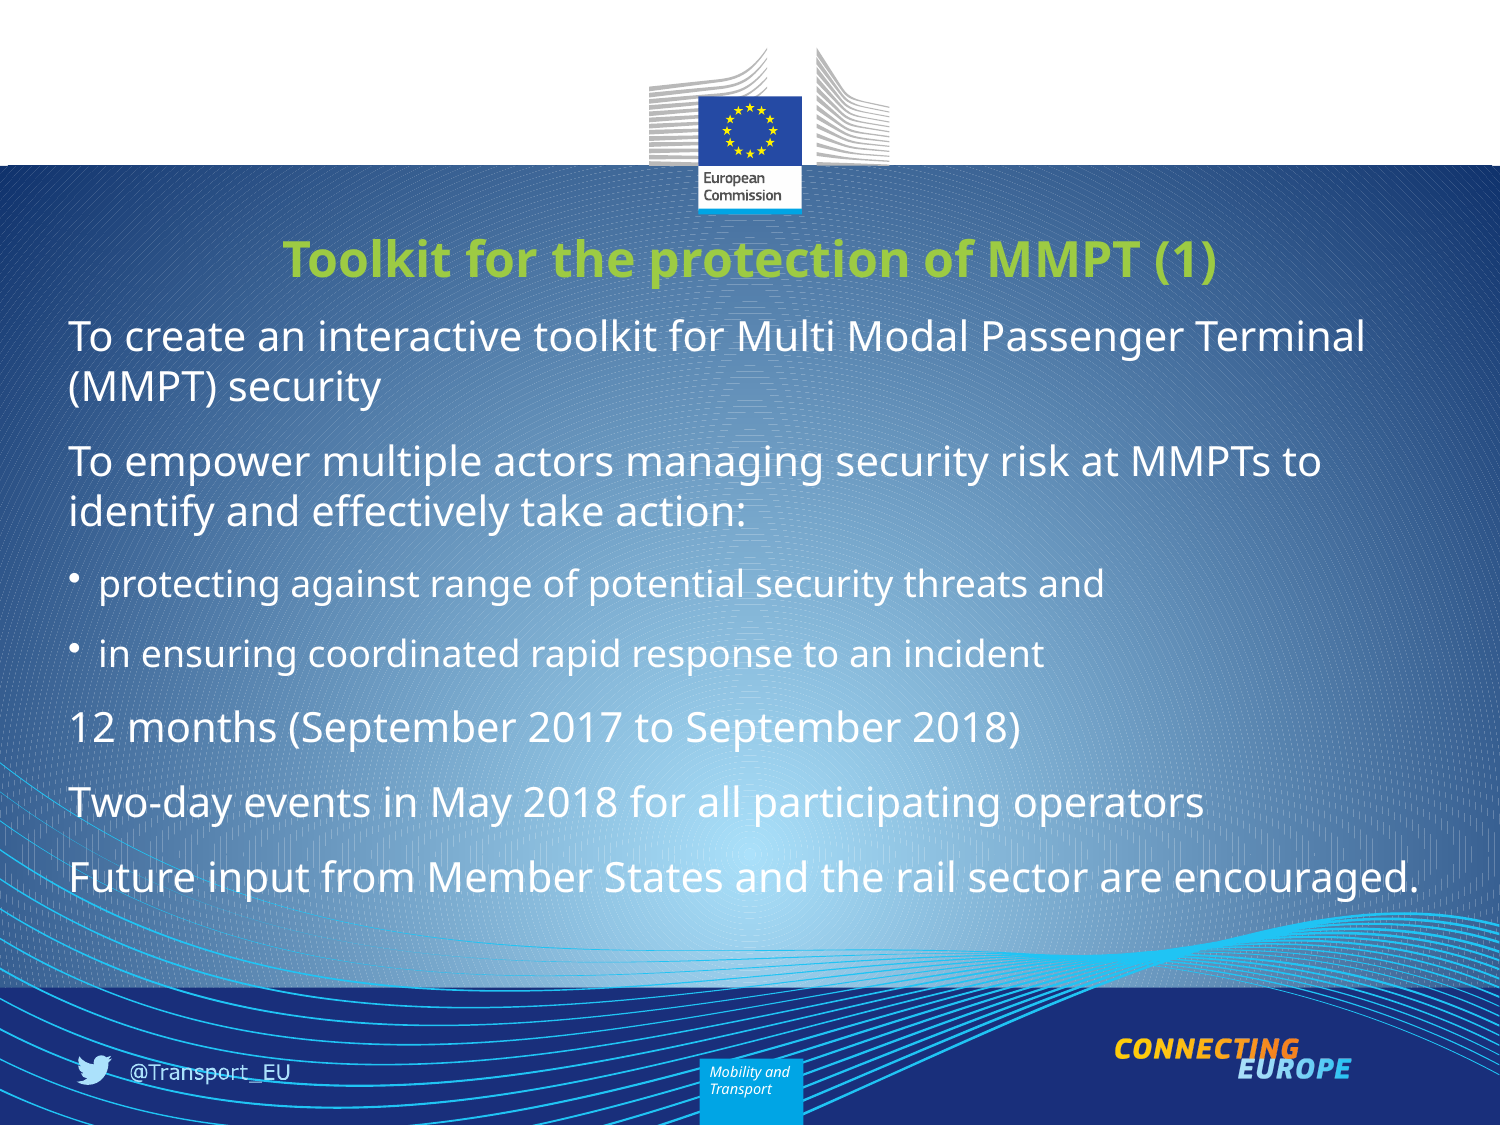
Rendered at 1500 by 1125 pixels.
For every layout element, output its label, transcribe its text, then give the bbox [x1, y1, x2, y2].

list To create an interactive toolkit for Multi Modal Passenger Terminal (MMPT) security To empower multiple actors managing security risk at MMPTs to identify and effectively take action: protecting against range of potential security threats and in ensuring coordinated rapid response to an incident 12 months (September 2017 to September 2018) Two-day events in May 2018 for all participating operators Future input from Member States and the rail sector are encouraged. [53, 302, 1447, 986]
picture [1112, 1036, 1355, 1081]
title Toolkit for the protection of MMPT (1) [159, 219, 1341, 302]
